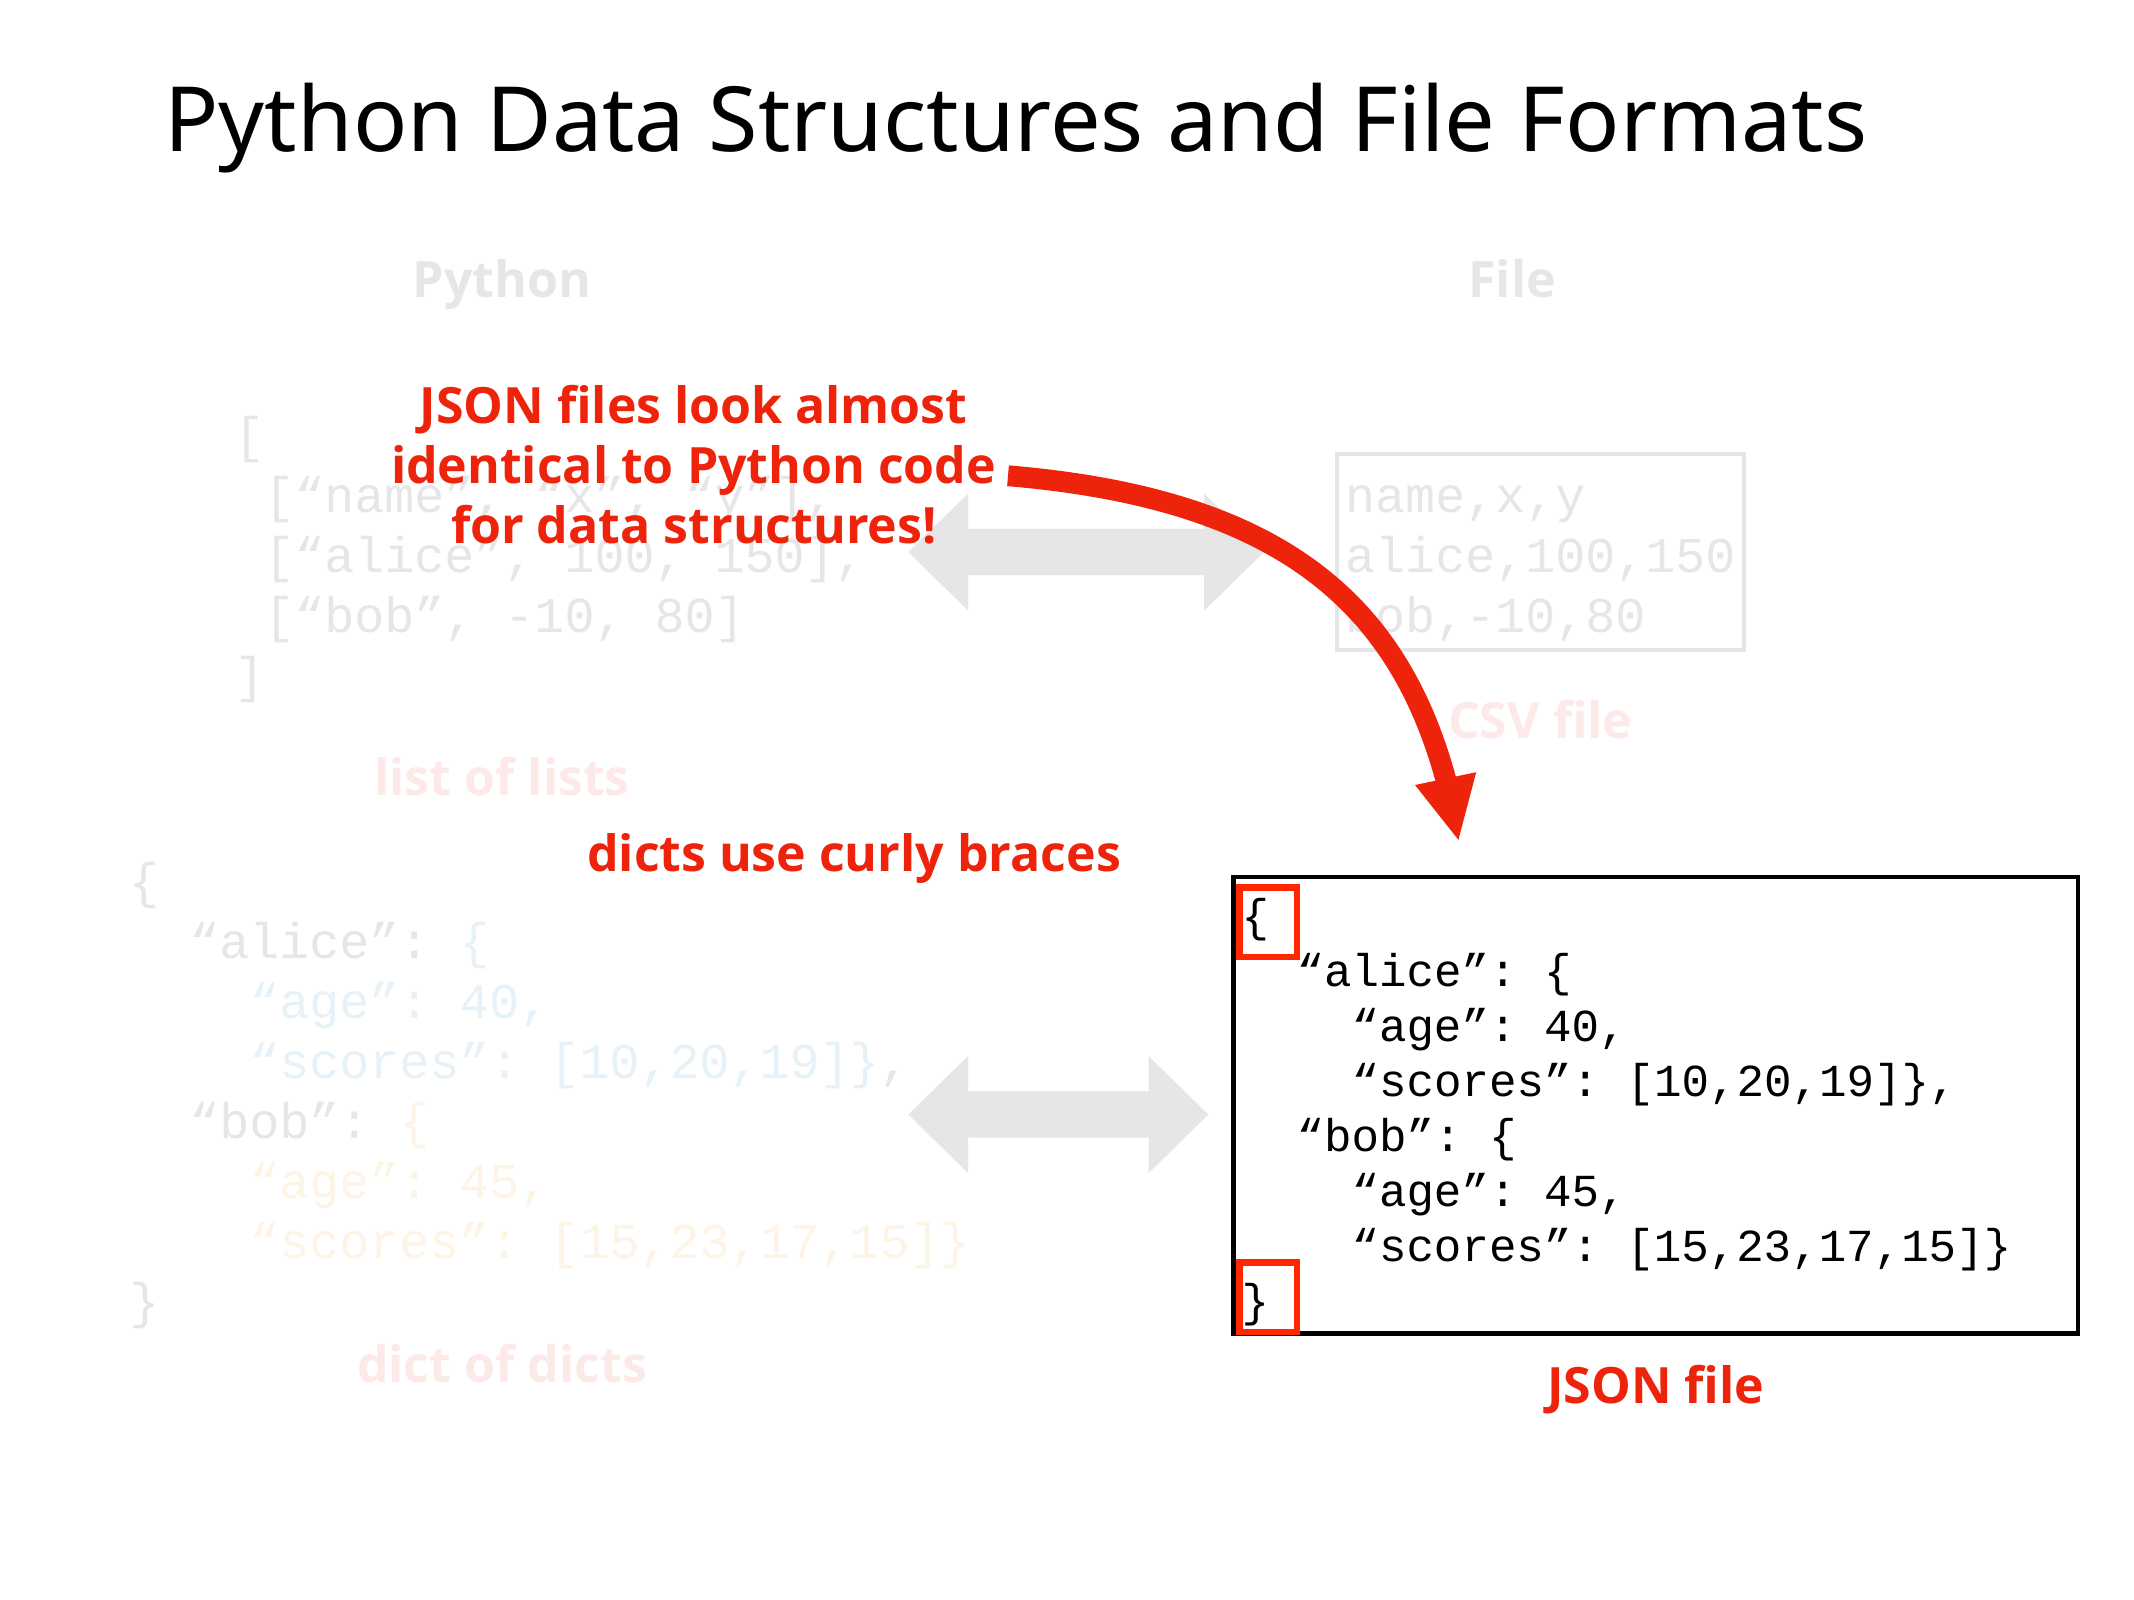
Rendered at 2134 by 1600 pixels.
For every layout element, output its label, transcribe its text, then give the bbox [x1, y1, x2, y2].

text_box [1239, 887, 1298, 957]
text_box [50, 210, 2084, 1589]
text_box JSON files look almost identical to Python code for data structures! [382, 365, 1005, 562]
title Python Data Structures and File Formats [155, 41, 1978, 191]
text_box [1239, 1262, 1298, 1332]
text_box JSON file [1538, 1345, 1773, 1422]
text_box dicts use curly braces [578, 813, 1130, 890]
text_box [1008, 475, 1463, 840]
text_box { “alice”: { “age”: 40, “scores”: [10,20,19]}, “bob”: { “age”: 45, “scores”: [15,23,17,15]} } [1233, 877, 2078, 1334]
